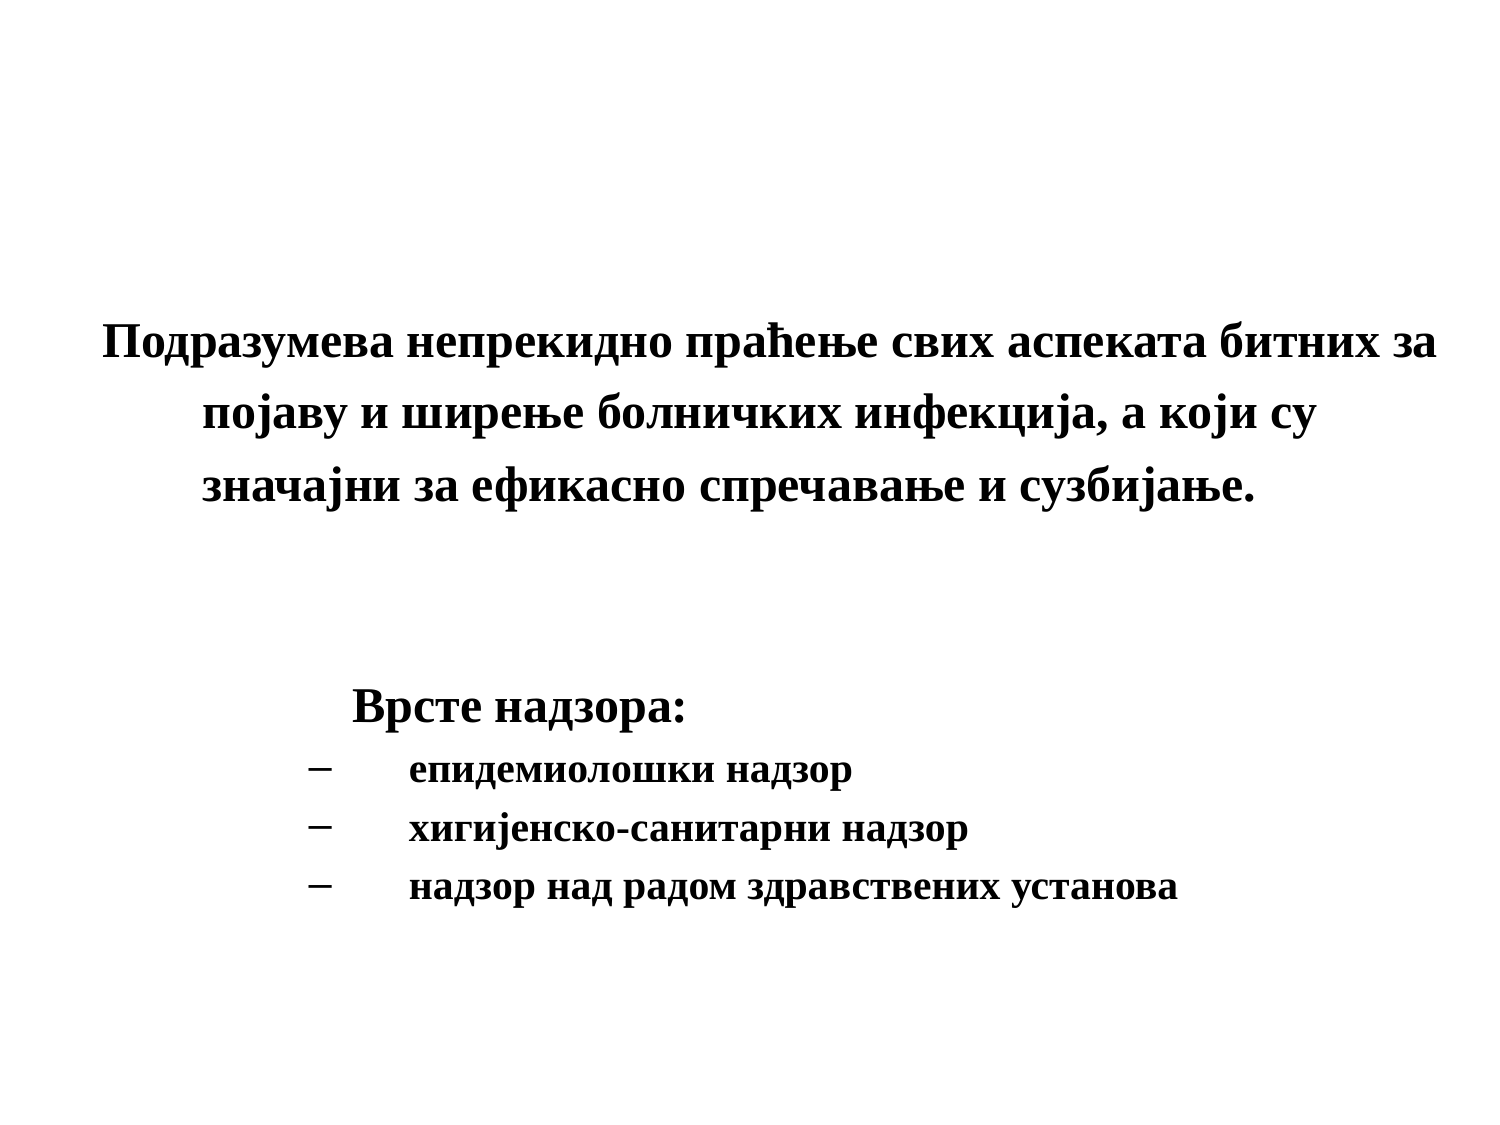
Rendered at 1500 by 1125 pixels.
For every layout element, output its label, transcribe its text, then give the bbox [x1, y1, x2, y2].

list Подразумева непрекидно праћење свих аспеката битних за појаву и ширење болничких инфекција, а који су значајни за ефикасно спречавање и сузбијање. Врсте надзора: eпидемиолошки надзор хигијенско-санитарни надзор надзор над радом здравствених установа [87, 287, 1475, 1075]
